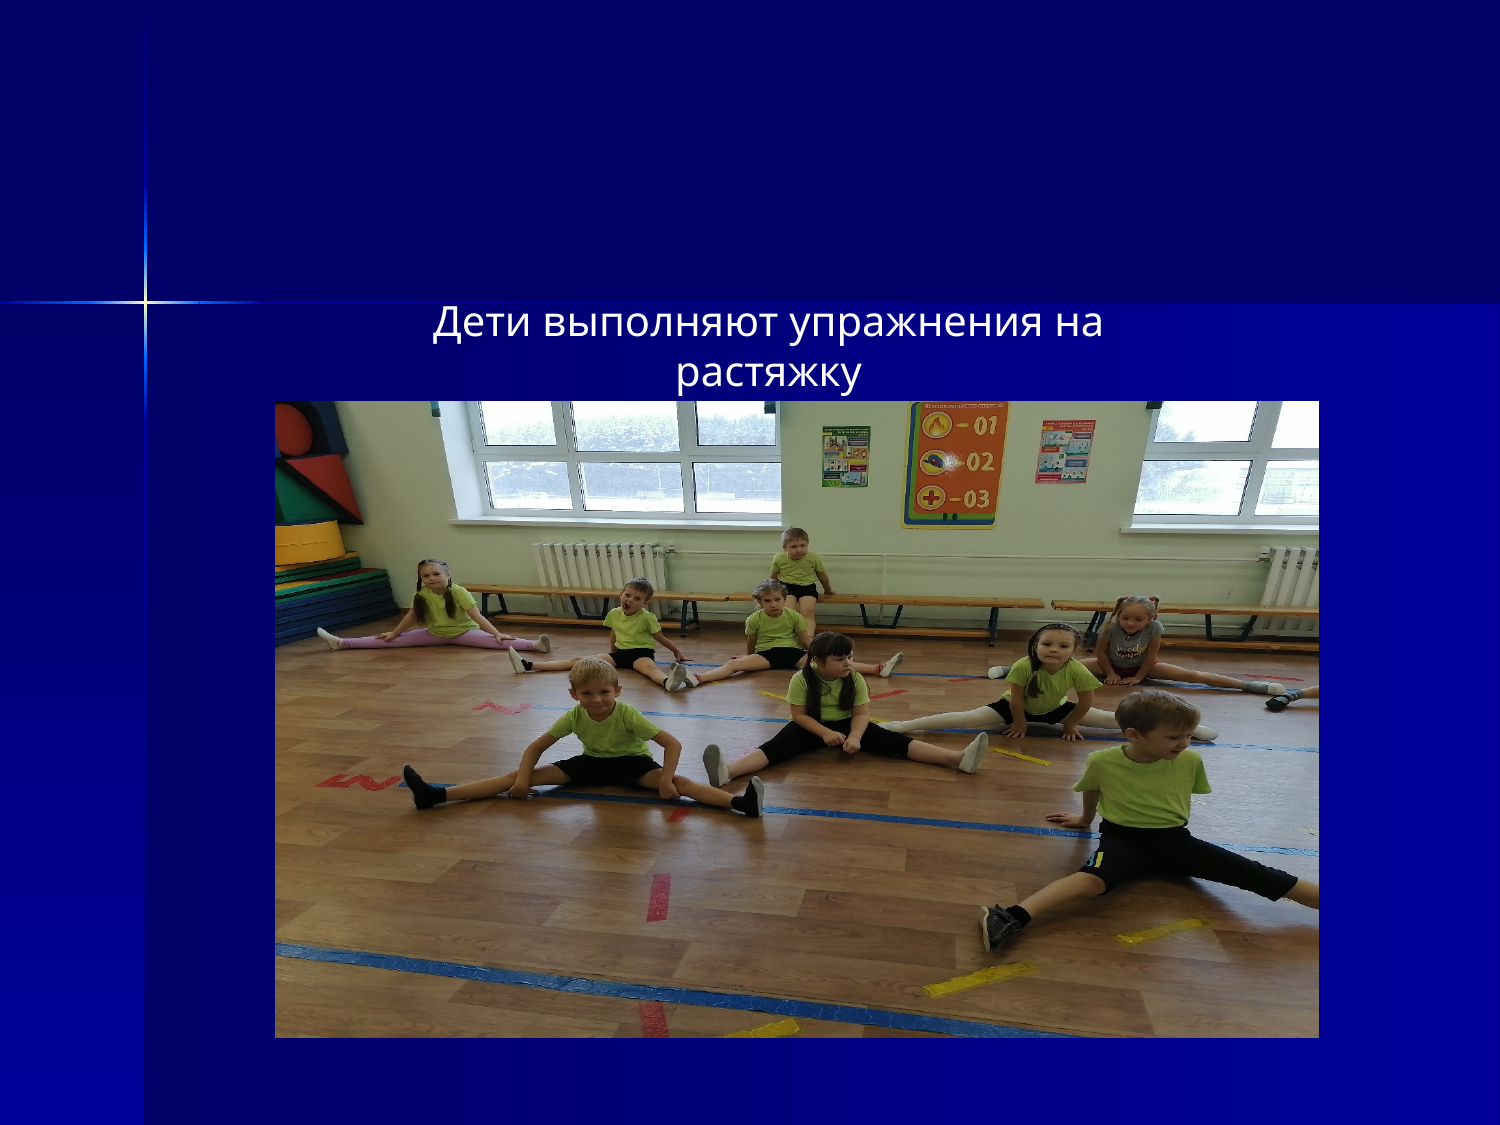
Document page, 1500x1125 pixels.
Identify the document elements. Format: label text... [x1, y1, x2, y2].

text_box Дети выполняют упражнения на растяжку сопоставление цветов. [324, 287, 1213, 400]
picture [274, 401, 1319, 1038]
